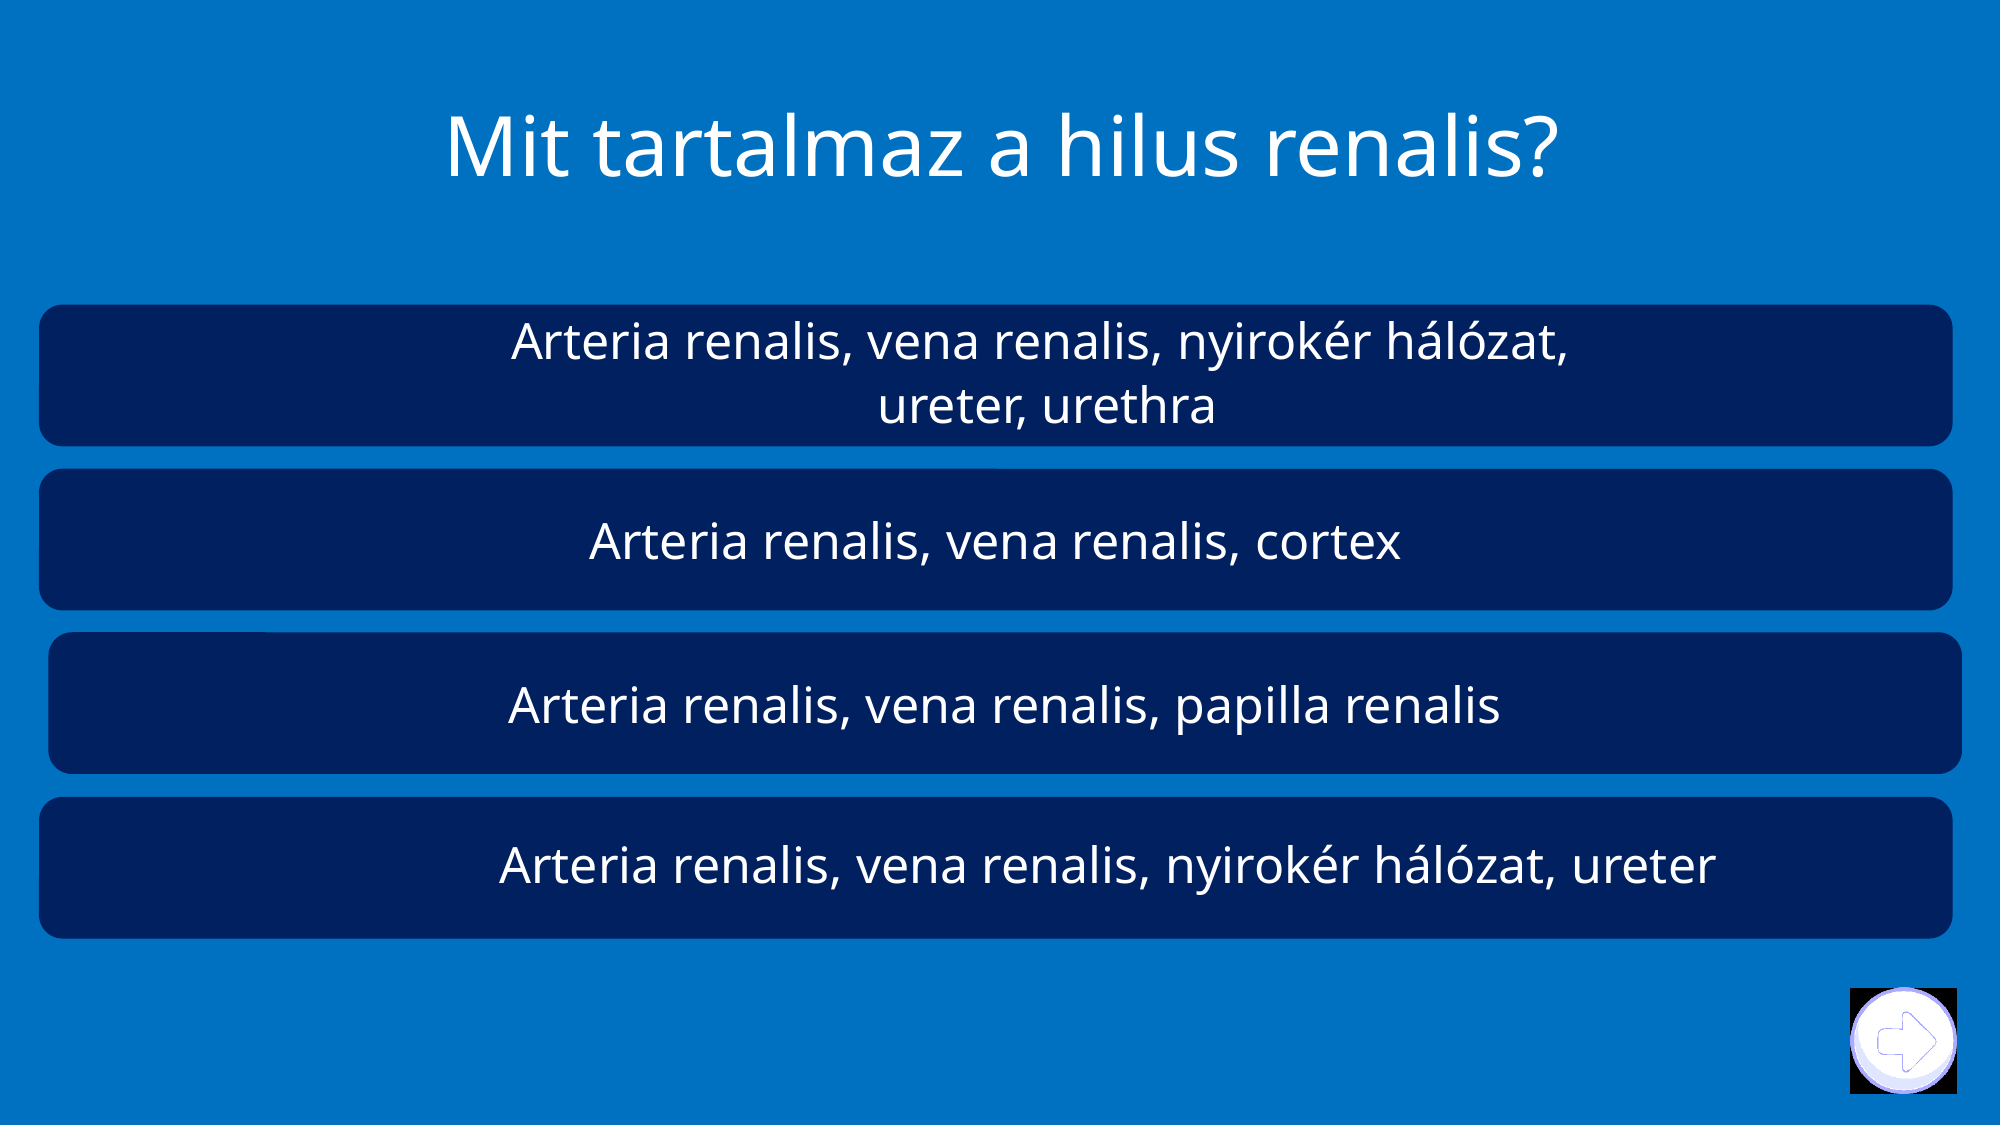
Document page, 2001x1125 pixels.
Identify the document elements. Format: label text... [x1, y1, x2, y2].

text_box Arteria renalis, vena renalis, nyirokér hálózat, ureter, urethra [38, 304, 1953, 447]
text_box Mit tartalmaz a hilus renalis? [48, 65, 1957, 221]
text_box Arteria renalis, vena renalis, cortex [38, 468, 1953, 611]
text_box Arteria renalis, vena renalis, papilla renalis [48, 632, 1962, 774]
picture [1850, 987, 1957, 1095]
text_box Arteria renalis, vena renalis, nyirokér hálózat, ureter [38, 796, 1953, 939]
